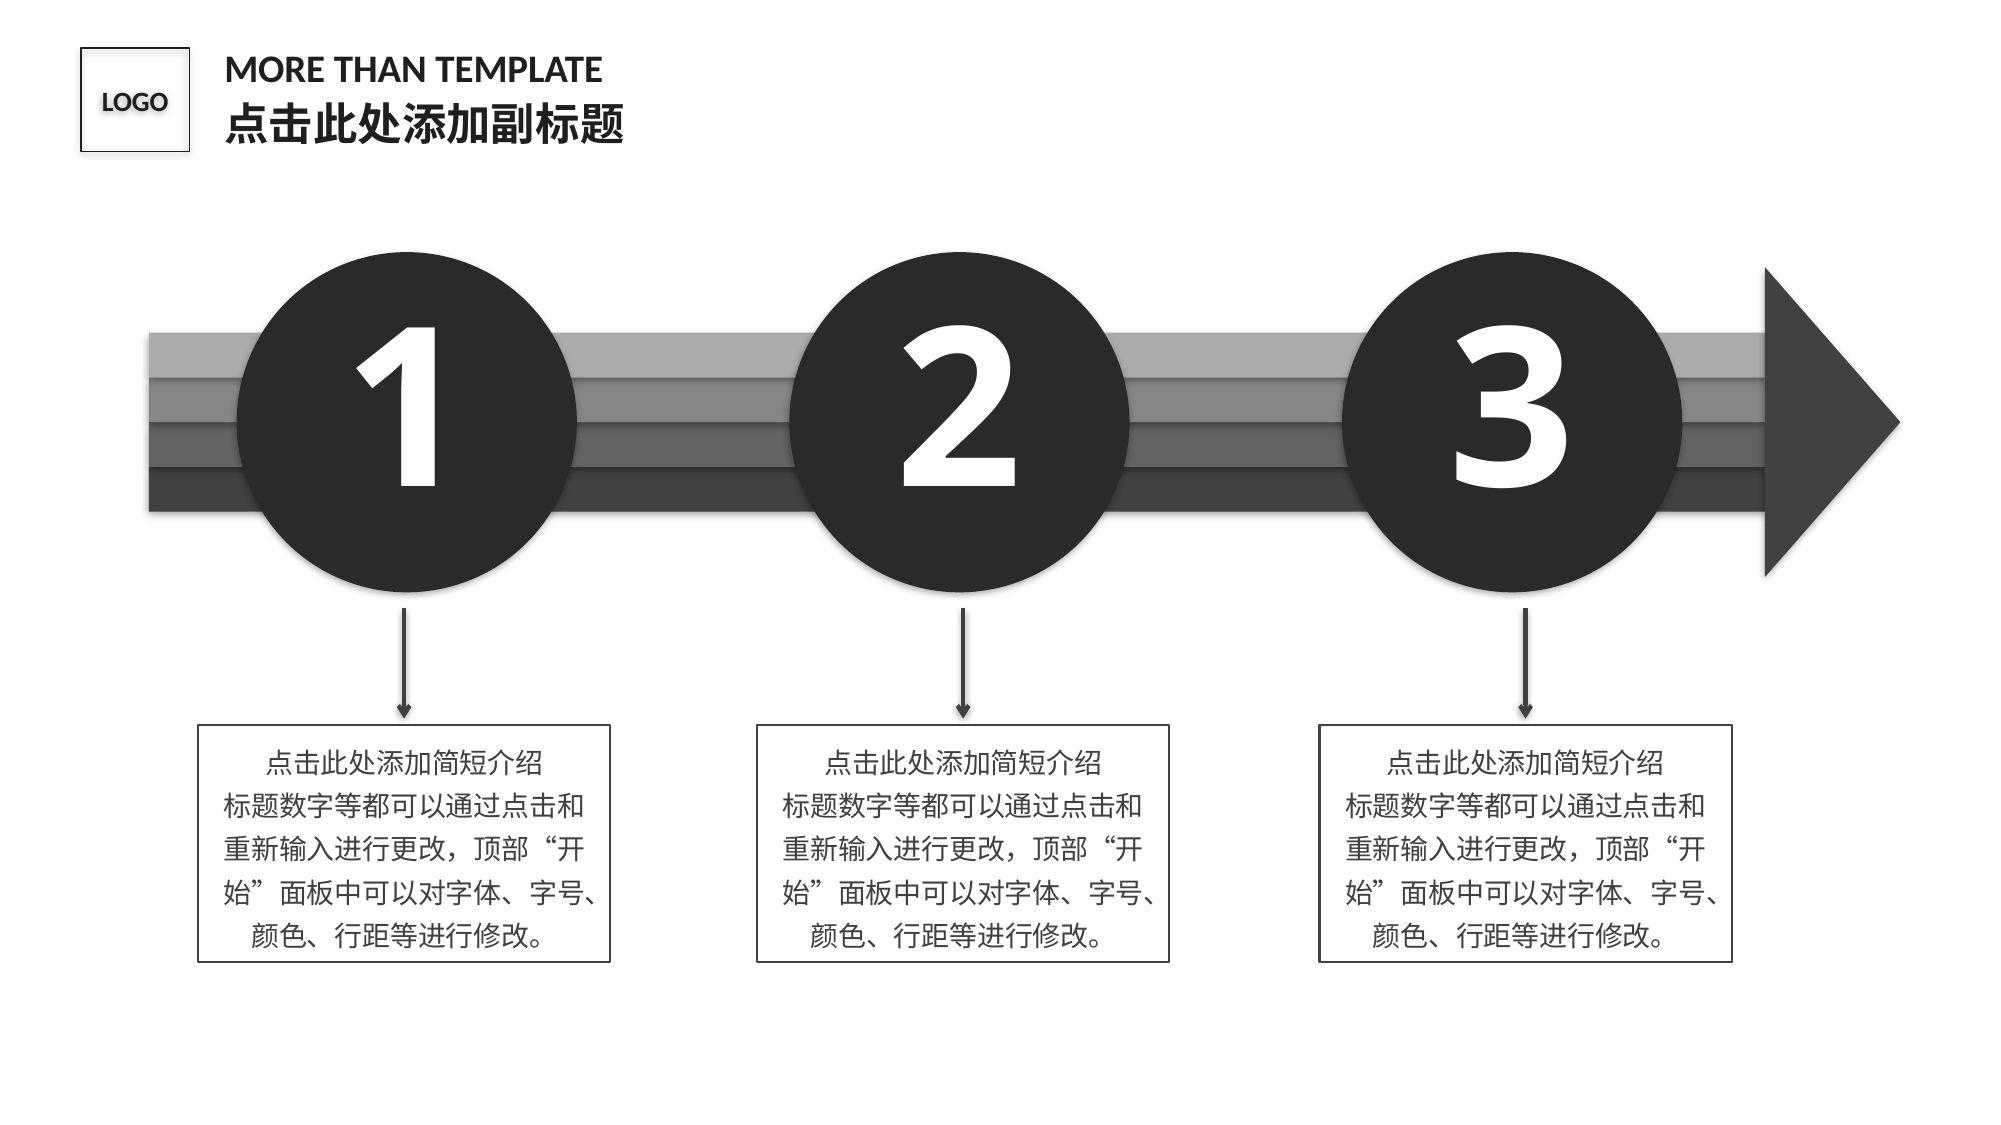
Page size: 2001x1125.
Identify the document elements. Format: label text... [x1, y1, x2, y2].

text_box LOGO [80, 47, 190, 152]
text_box 点击此处添加简短介绍 标题数字等都可以通过点击和重新输入进行更改，顶部“开始”面板中可以对字体、字号、颜色、行距等进行修改。 [757, 725, 1170, 963]
text_box 1 [261, 251, 552, 332]
text_box 2 [814, 251, 1105, 332]
text_box 3 [1374, 523, 1651, 594]
text_box 3 [1367, 251, 1658, 332]
text_box 1 [268, 523, 545, 594]
text_box MORE THAN TEMPLATE 点击此处添加副标题 [204, 29, 677, 159]
text_box 2 [821, 523, 1098, 594]
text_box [148, 332, 1769, 512]
text_box 点击此处添加简短介绍 标题数字等都可以通过点击和重新输入进行更改，顶部“开始”面板中可以对字体、字号、颜色、行距等进行修改。 [198, 725, 611, 963]
text_box [1764, 266, 1901, 578]
text_box 点击此处添加简短介绍 标题数字等都可以通过点击和重新输入进行更改，顶部“开始”面板中可以对字体、字号、颜色、行距等进行修改。 [1319, 725, 1732, 963]
